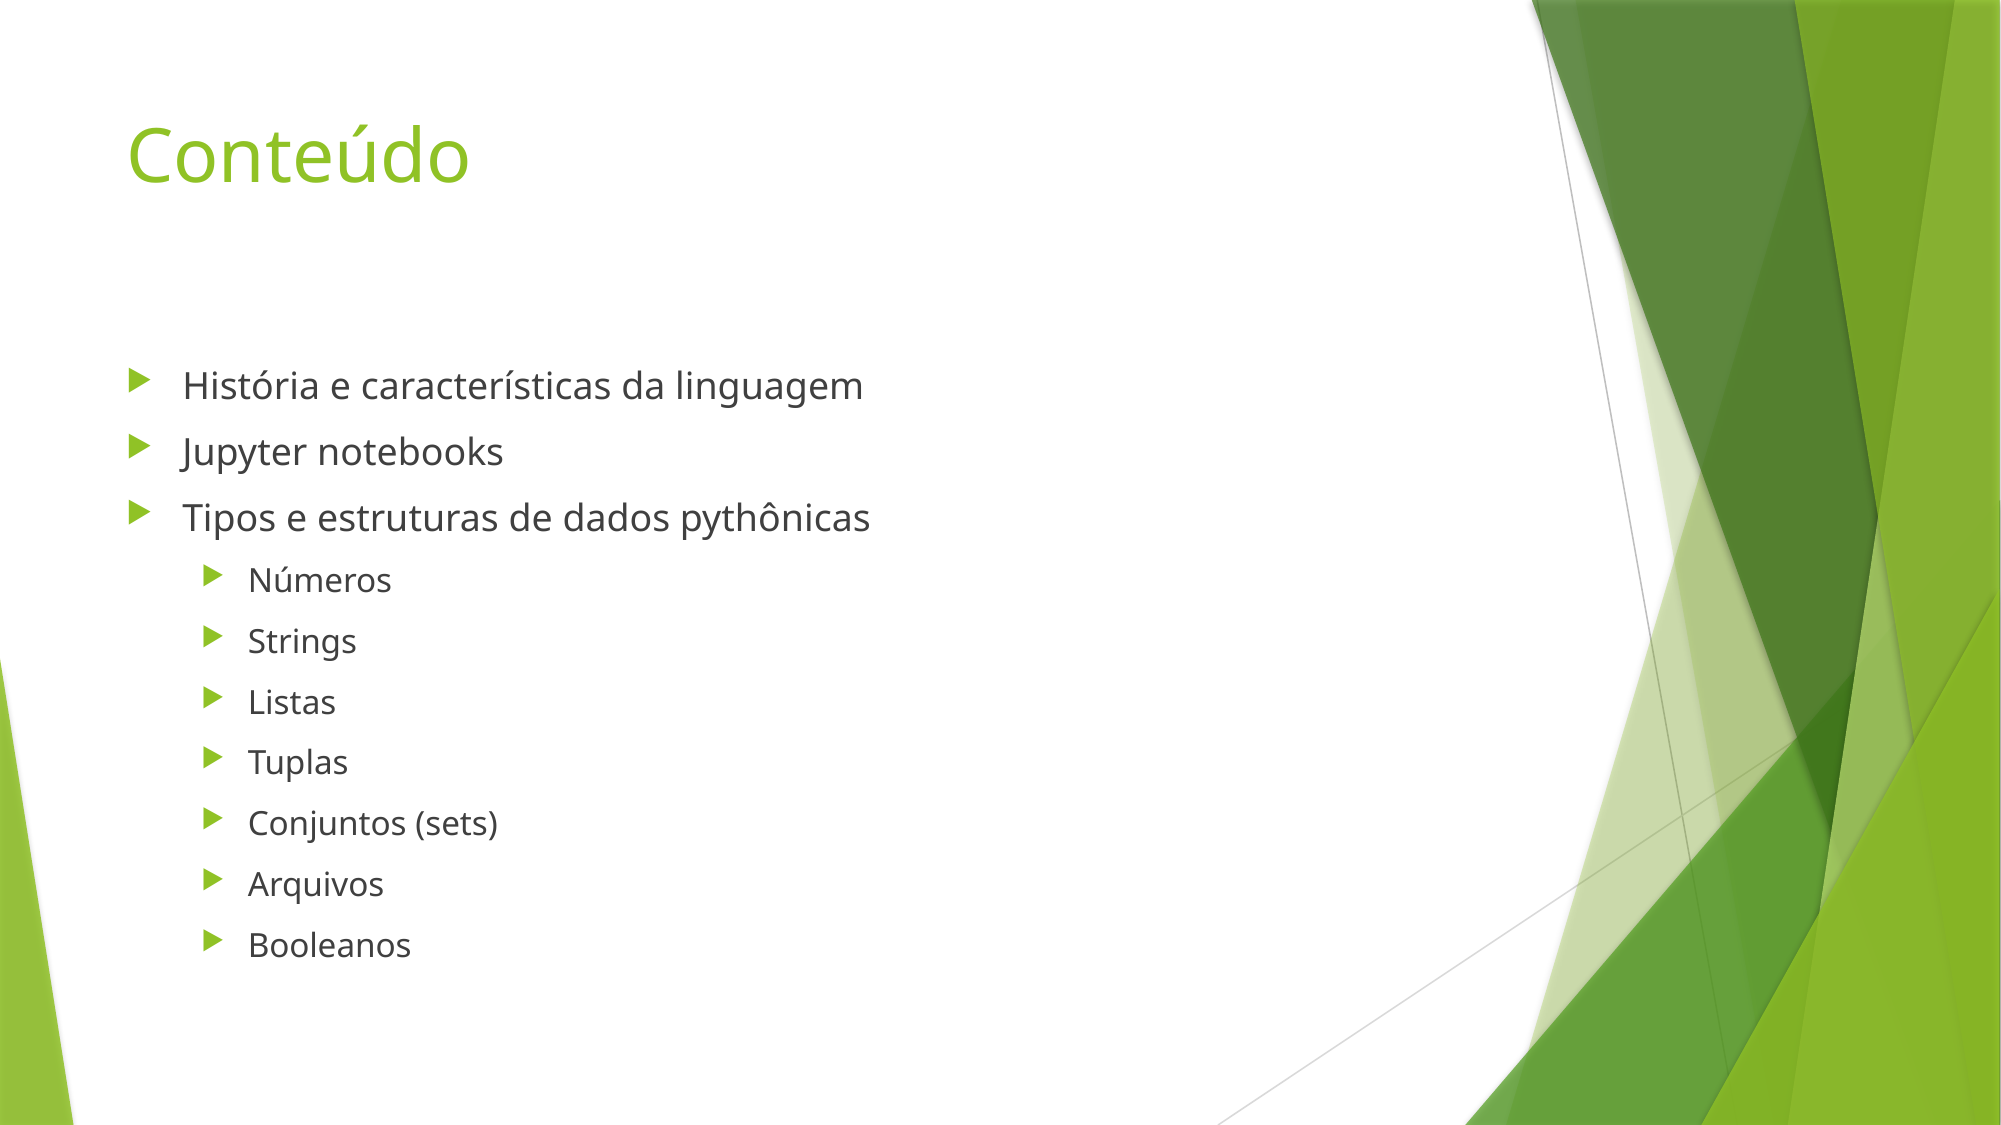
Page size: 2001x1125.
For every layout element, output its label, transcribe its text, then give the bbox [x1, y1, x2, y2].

list História e características da linguagem Jupyter notebooks Tipos e estruturas de dados pythônicas Números Strings Listas Tuplas Conjuntos (sets) Arquivos Booleanos [111, 354, 1522, 992]
title Conteúdo [111, 99, 1522, 317]
